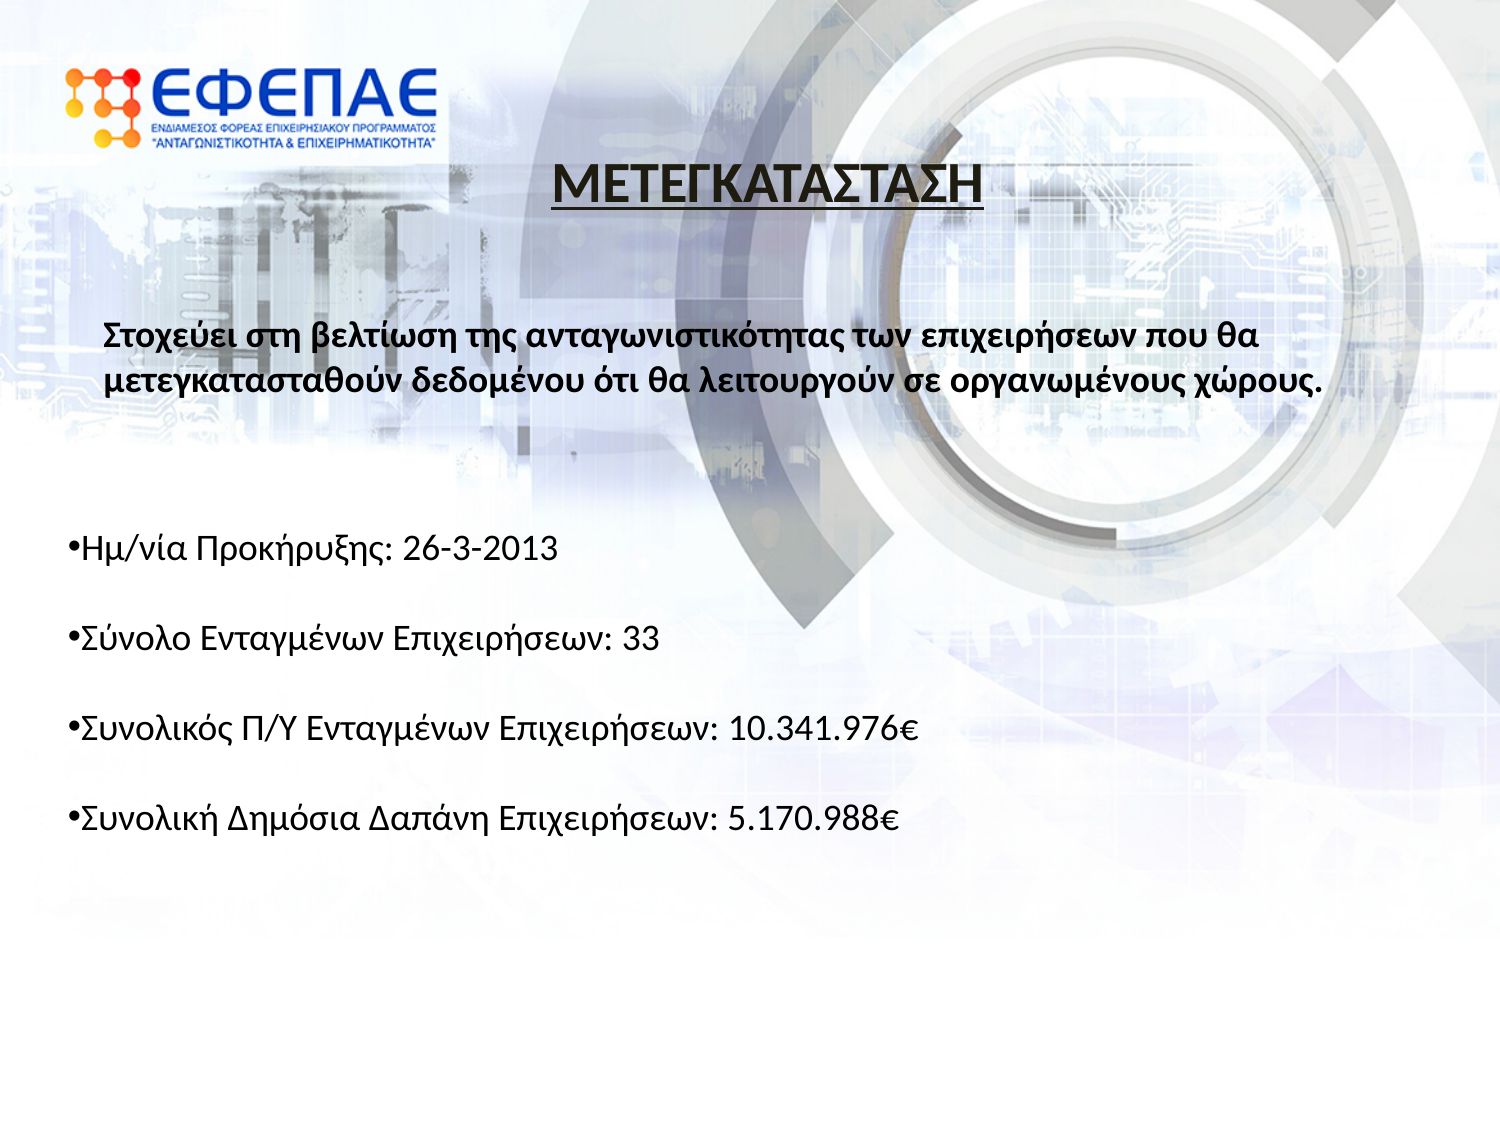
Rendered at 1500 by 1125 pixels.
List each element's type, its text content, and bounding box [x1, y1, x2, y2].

text_box ΜΕΤΕΓΚΑΤΑΣΤΑΣΗ [76, 137, 1459, 222]
picture [0, 0, 1500, 1125]
text_box Στοχεύει στη βελτίωση της ανταγωνιστικότητας των επιχειρήσεων που θα μετεγκατασταθούν δεδομένου ότι θα λειτουργούν σε οργανωμένους χώρους. [88, 302, 1459, 408]
text_box Ημ/νία Προκήρυξης: 26-3-2013 Σύνολο Ενταγμένων Επιχειρήσεων: 33 Συνολικός Π/Υ Ενταγμένων Επιχειρήσεων: 10.341.976€ Συνολική Δημόσια Δαπάνη Επιχειρήσεων: 5.170.988€ [53, 515, 1459, 890]
